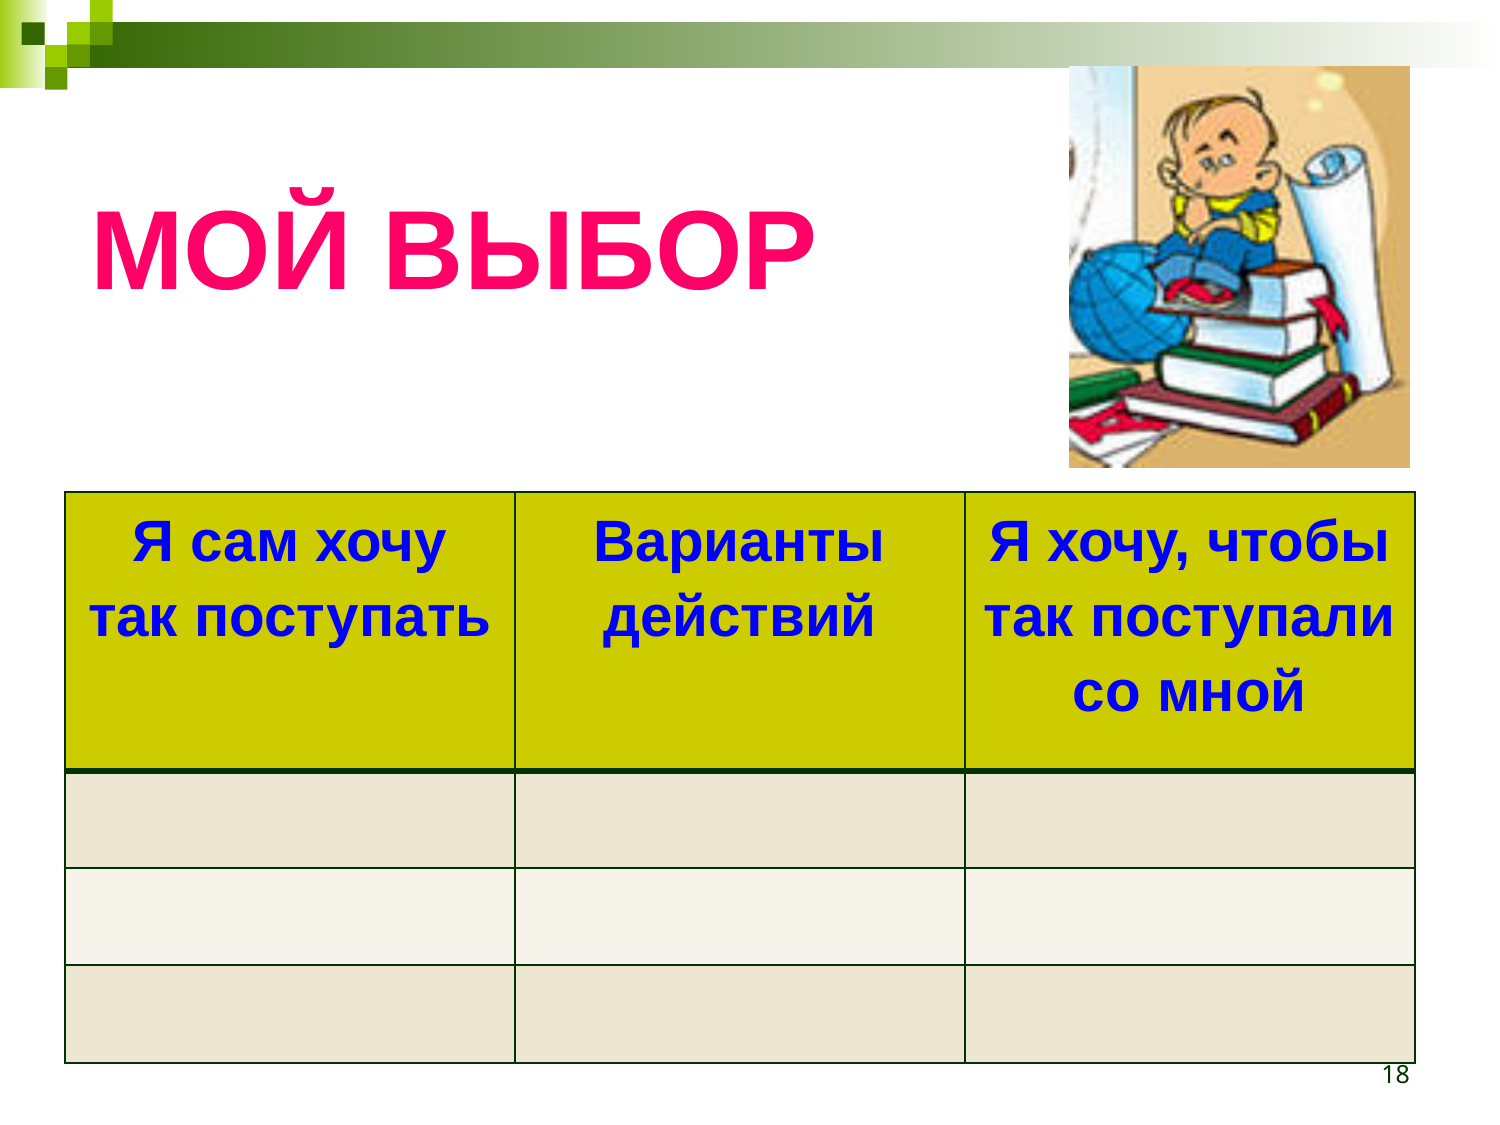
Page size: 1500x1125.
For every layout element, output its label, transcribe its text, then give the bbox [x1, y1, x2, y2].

slide_number 18 [1074, 1024, 1426, 1101]
title МОЙ ВЫБОР [74, 44, 928, 445]
table_cell [66, 869, 514, 964]
table_cell [516, 774, 964, 867]
table_cell [516, 966, 964, 1062]
table_cell [516, 869, 964, 964]
picture [1068, 66, 1411, 469]
table_cell [66, 966, 514, 1062]
table_header Я сам хочу так поступать [66, 493, 514, 768]
table_cell [66, 774, 514, 867]
table_header Варианты действий [516, 493, 964, 768]
table_cell [966, 966, 1414, 1062]
table_header Я хочу, чтобы так поступали со мной [966, 493, 1414, 768]
table_cell [966, 774, 1414, 867]
table_cell [966, 869, 1414, 964]
